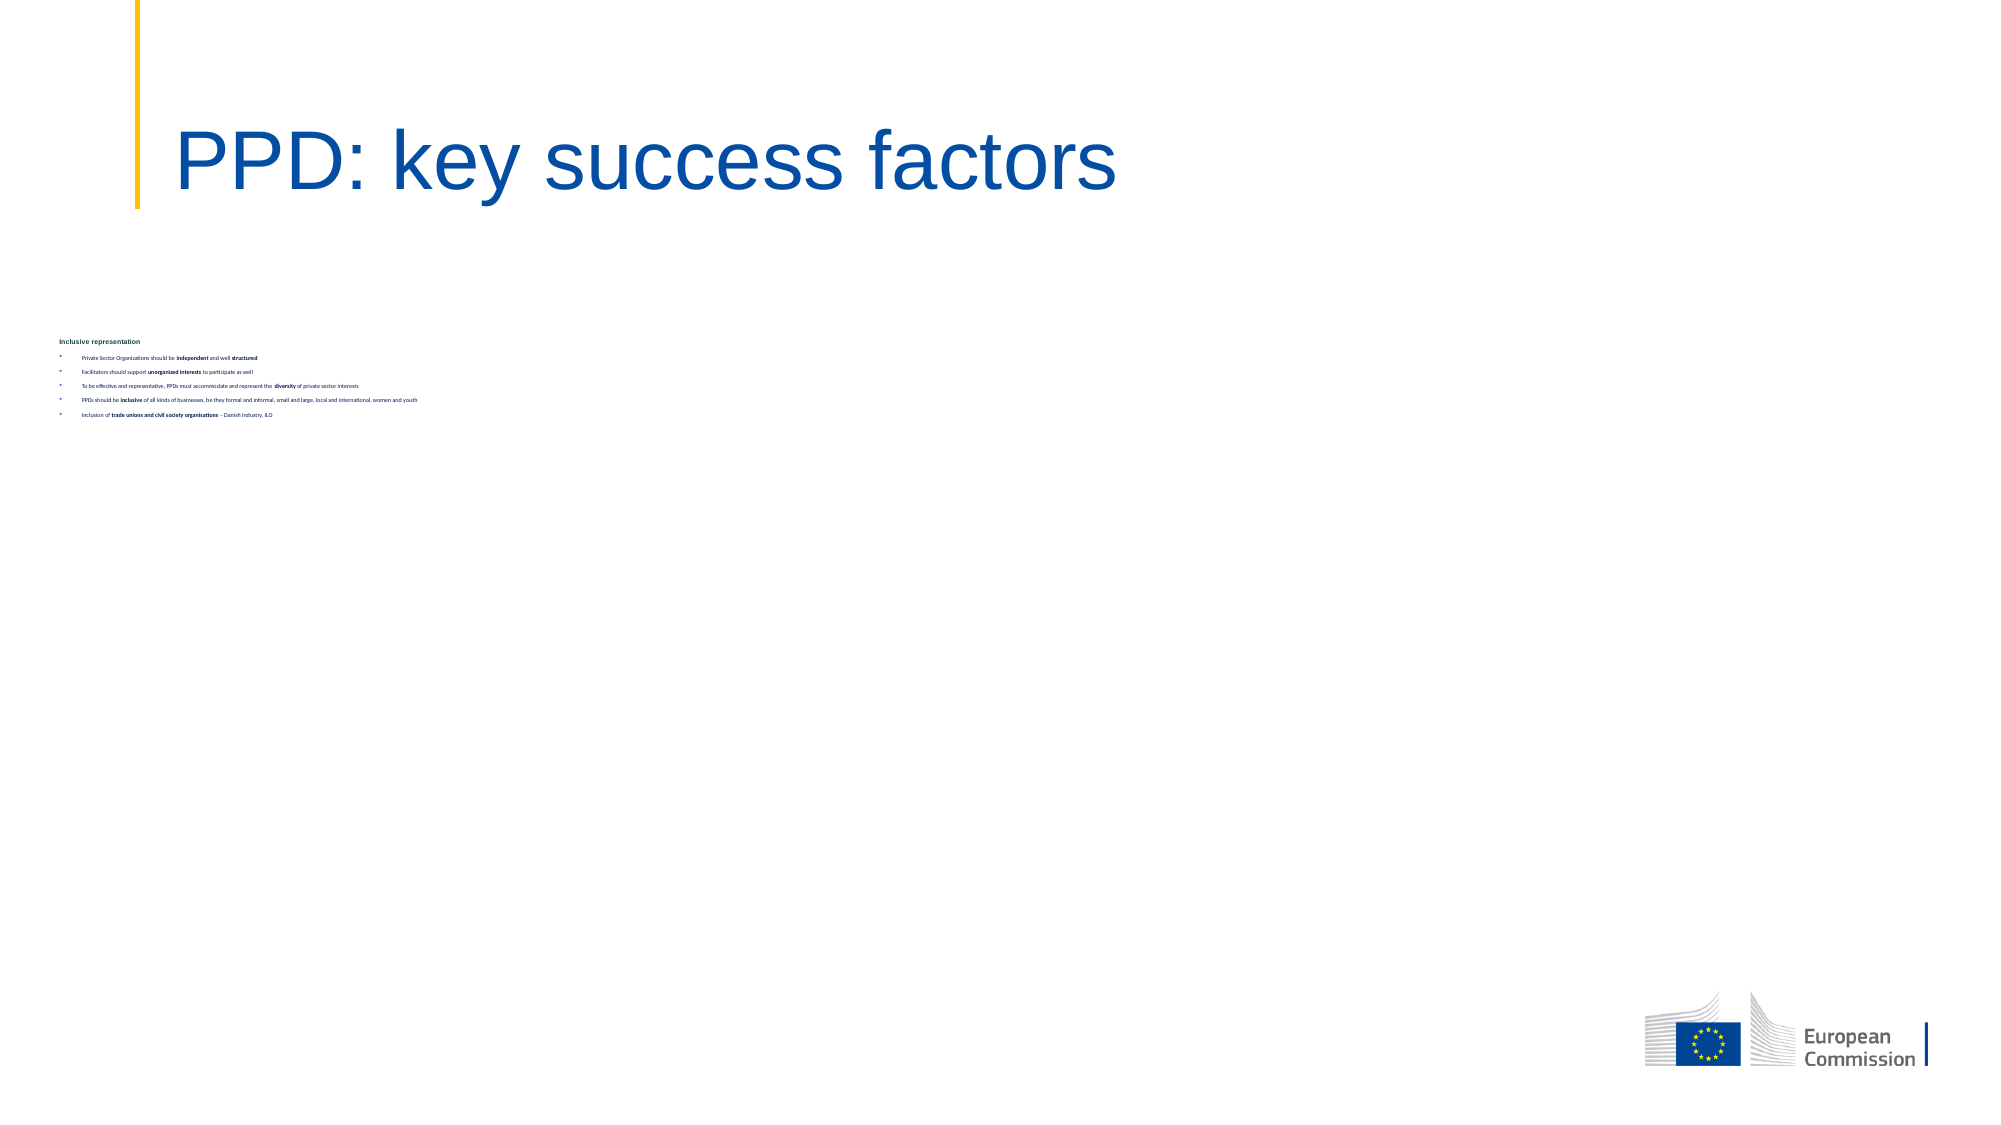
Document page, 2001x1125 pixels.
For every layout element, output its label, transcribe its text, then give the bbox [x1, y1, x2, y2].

text_box Inclusive representation Private Sector Organizations should be independent and well structured Facilitators should support unorganized interests to participate as well To be effective and representative, PPDs must accommodate and represent the diversity of private sector interests PPDs should be inclusive of all kinds of businesses, be they formal and informal, small and large, local and international, women and youth Inclusion of trade unions and civil society organisations – Danish Industry, ILO [44, 329, 1956, 441]
title PPD: key success factors [159, 79, 1885, 208]
picture [1645, 991, 1928, 1066]
